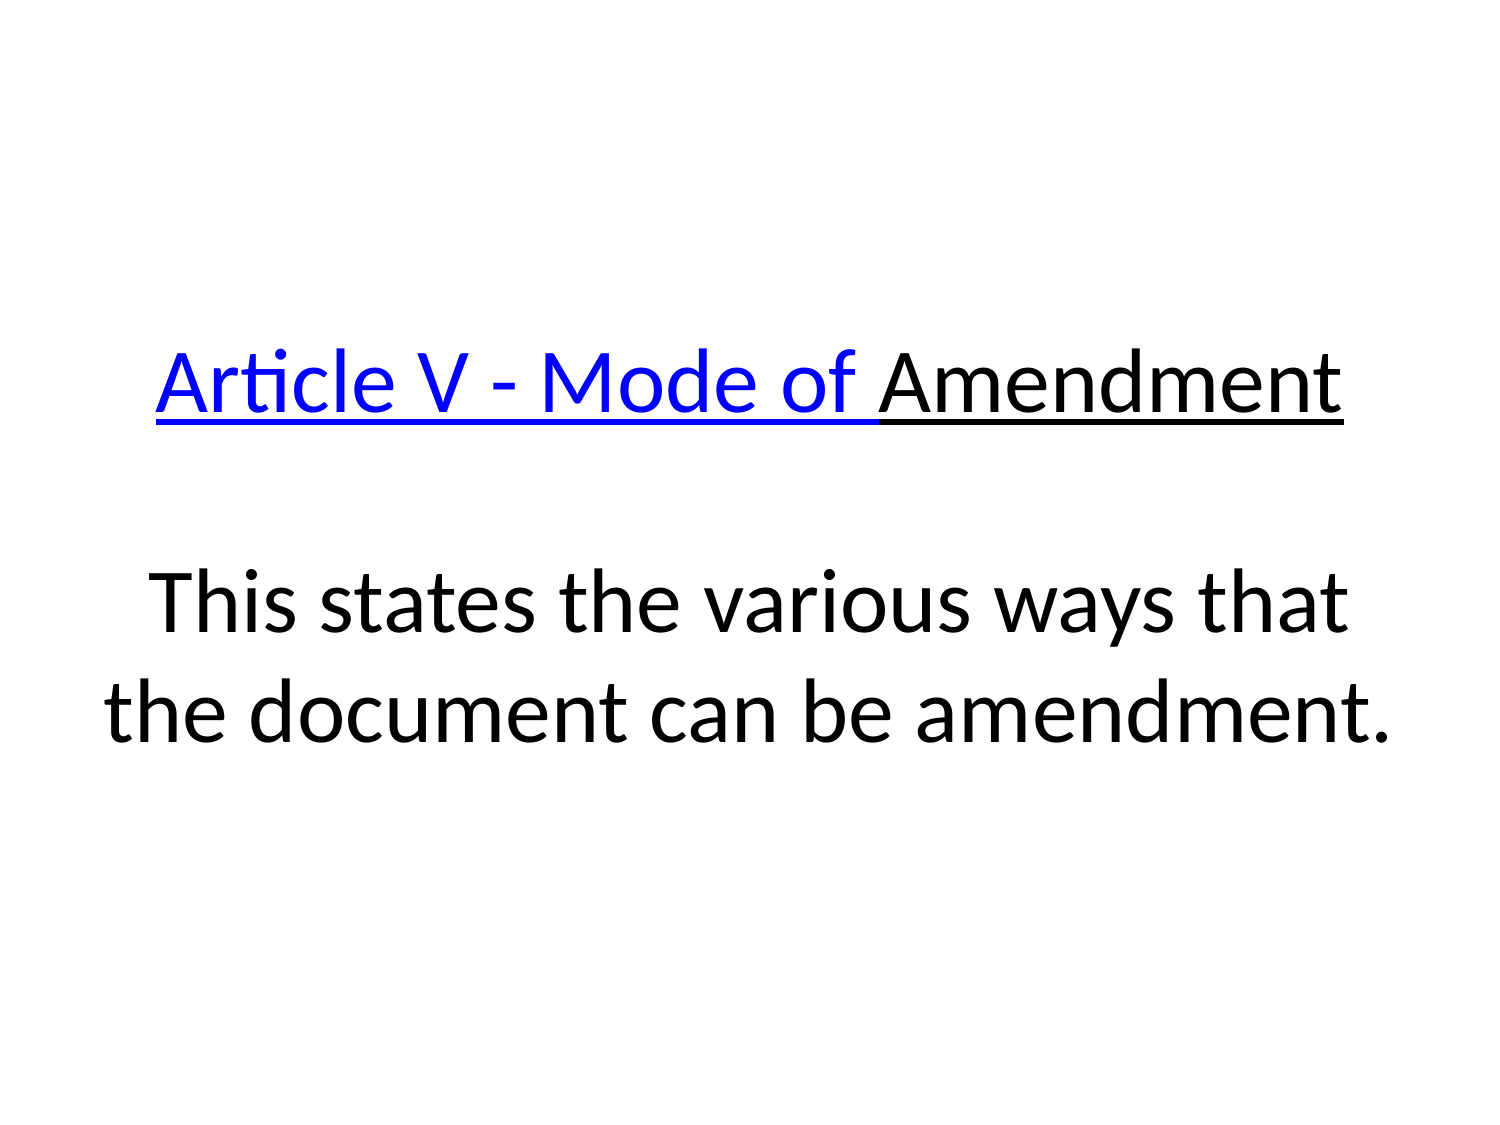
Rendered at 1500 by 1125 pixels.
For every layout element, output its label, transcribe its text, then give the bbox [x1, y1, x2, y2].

title Article V - Mode of Amendment This states the various ways that the document can be amendment. [75, 45, 1425, 1038]
